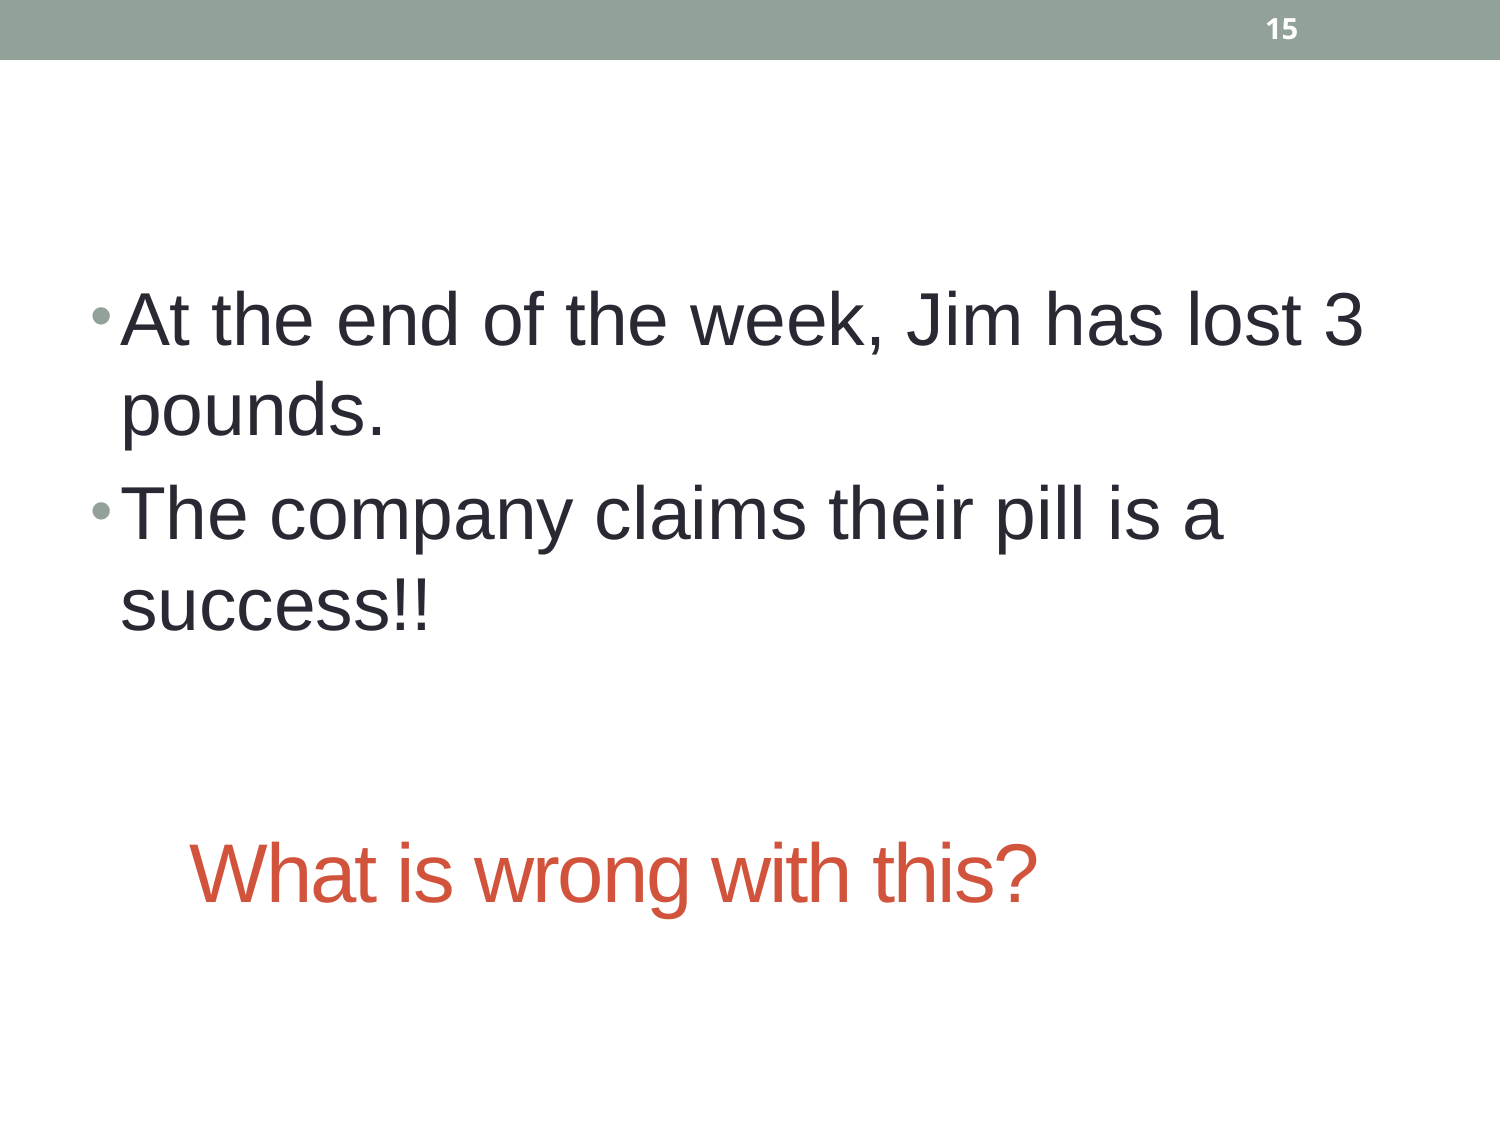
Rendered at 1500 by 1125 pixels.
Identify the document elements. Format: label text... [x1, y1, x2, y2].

slide_number 15 [1250, 3, 1425, 57]
title What is wrong with this? [174, 737, 1302, 1000]
list At the end of the week, Jim has lost 3 pounds. The company claims their pill is a success!! [75, 262, 1425, 663]
